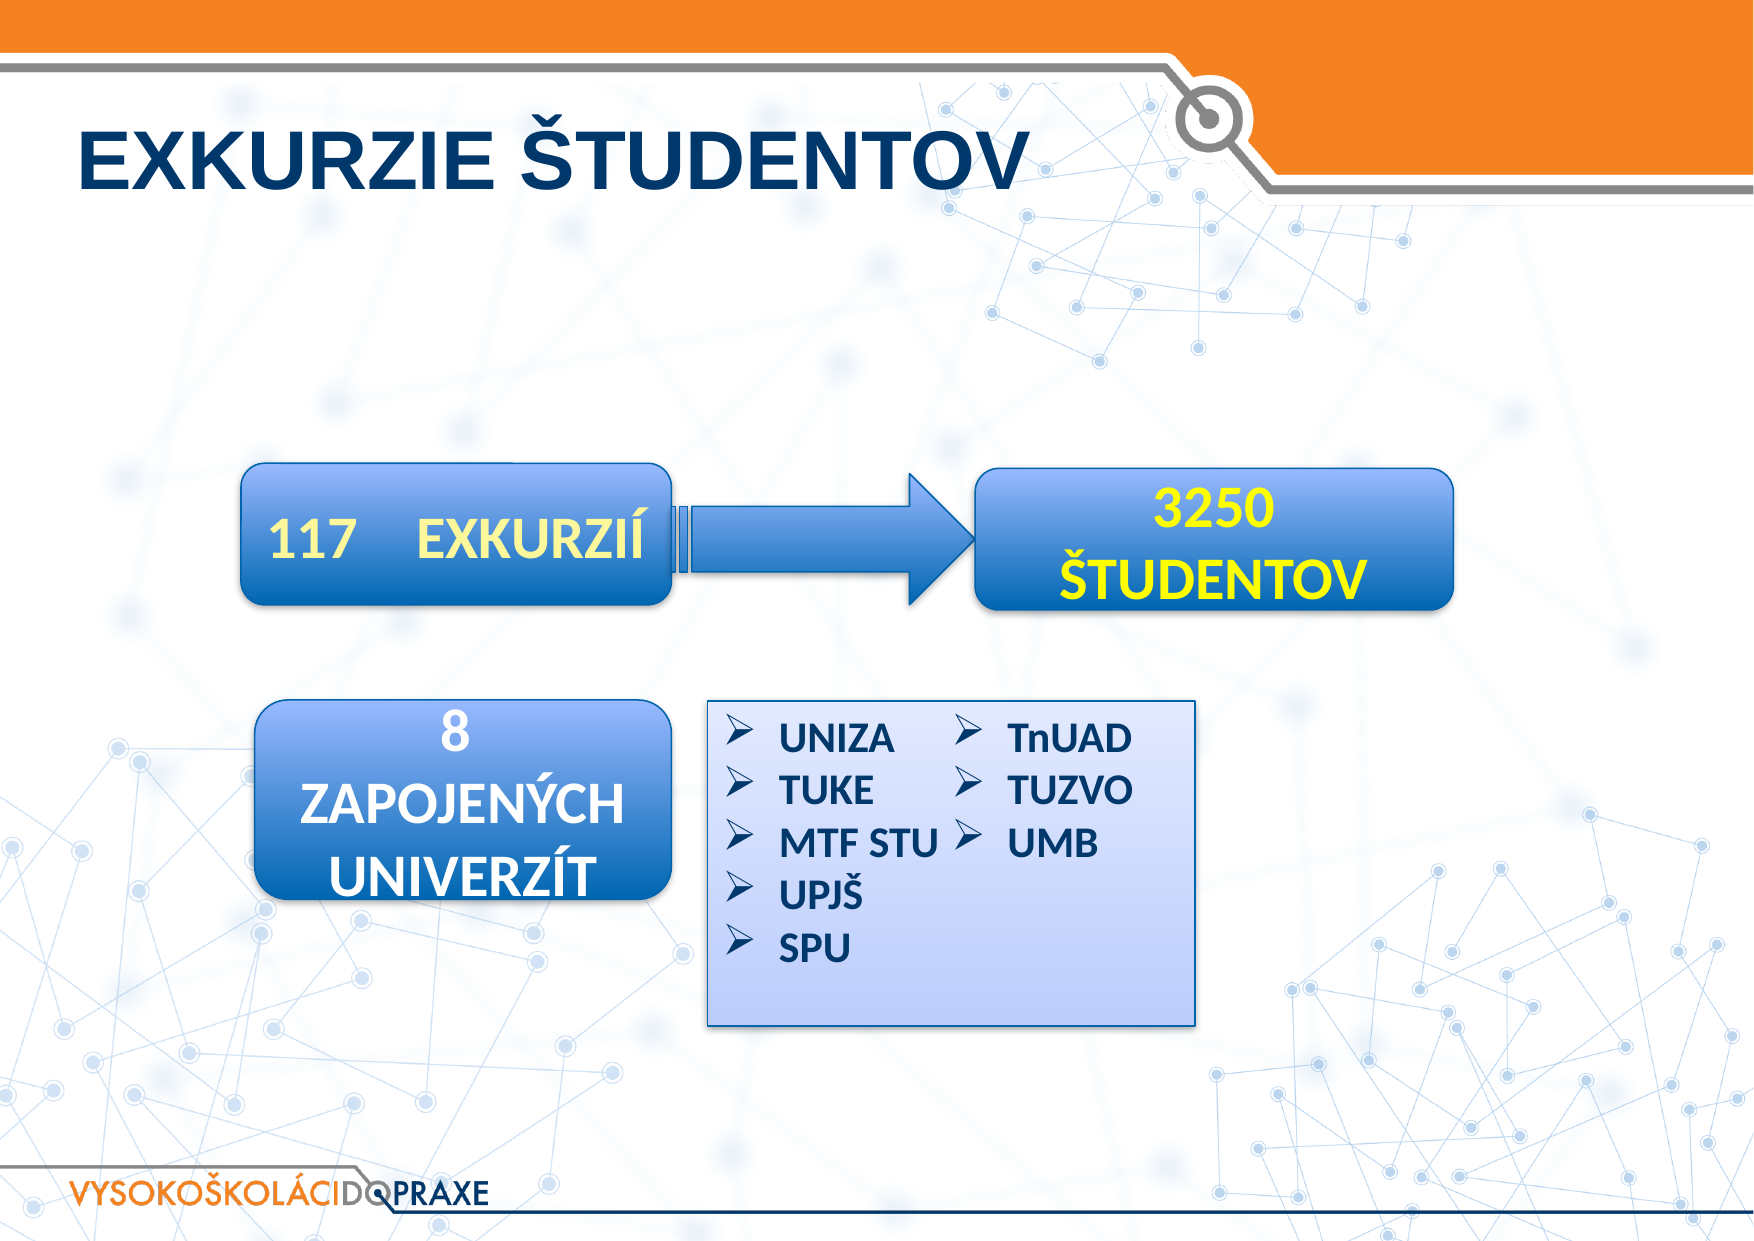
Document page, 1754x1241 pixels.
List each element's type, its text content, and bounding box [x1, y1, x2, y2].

text_box [671, 506, 676, 573]
title EXKURZIE ŠTUDENTOV [59, 76, 1275, 236]
text_box 8 ZAPOJENÝCH UNIVERZÍT [253, 699, 673, 901]
text_box 117 EXKURZIÍ [240, 462, 673, 606]
text_box [691, 472, 969, 606]
picture [0, 0, 1754, 1241]
text_box UNIZA TUKE MTF STU UPJŠ SPU TnUAD TUZVO UMB [707, 700, 1196, 1027]
text_box [679, 506, 688, 573]
text_box 3250 ŠTUDENTOV [974, 467, 1455, 611]
